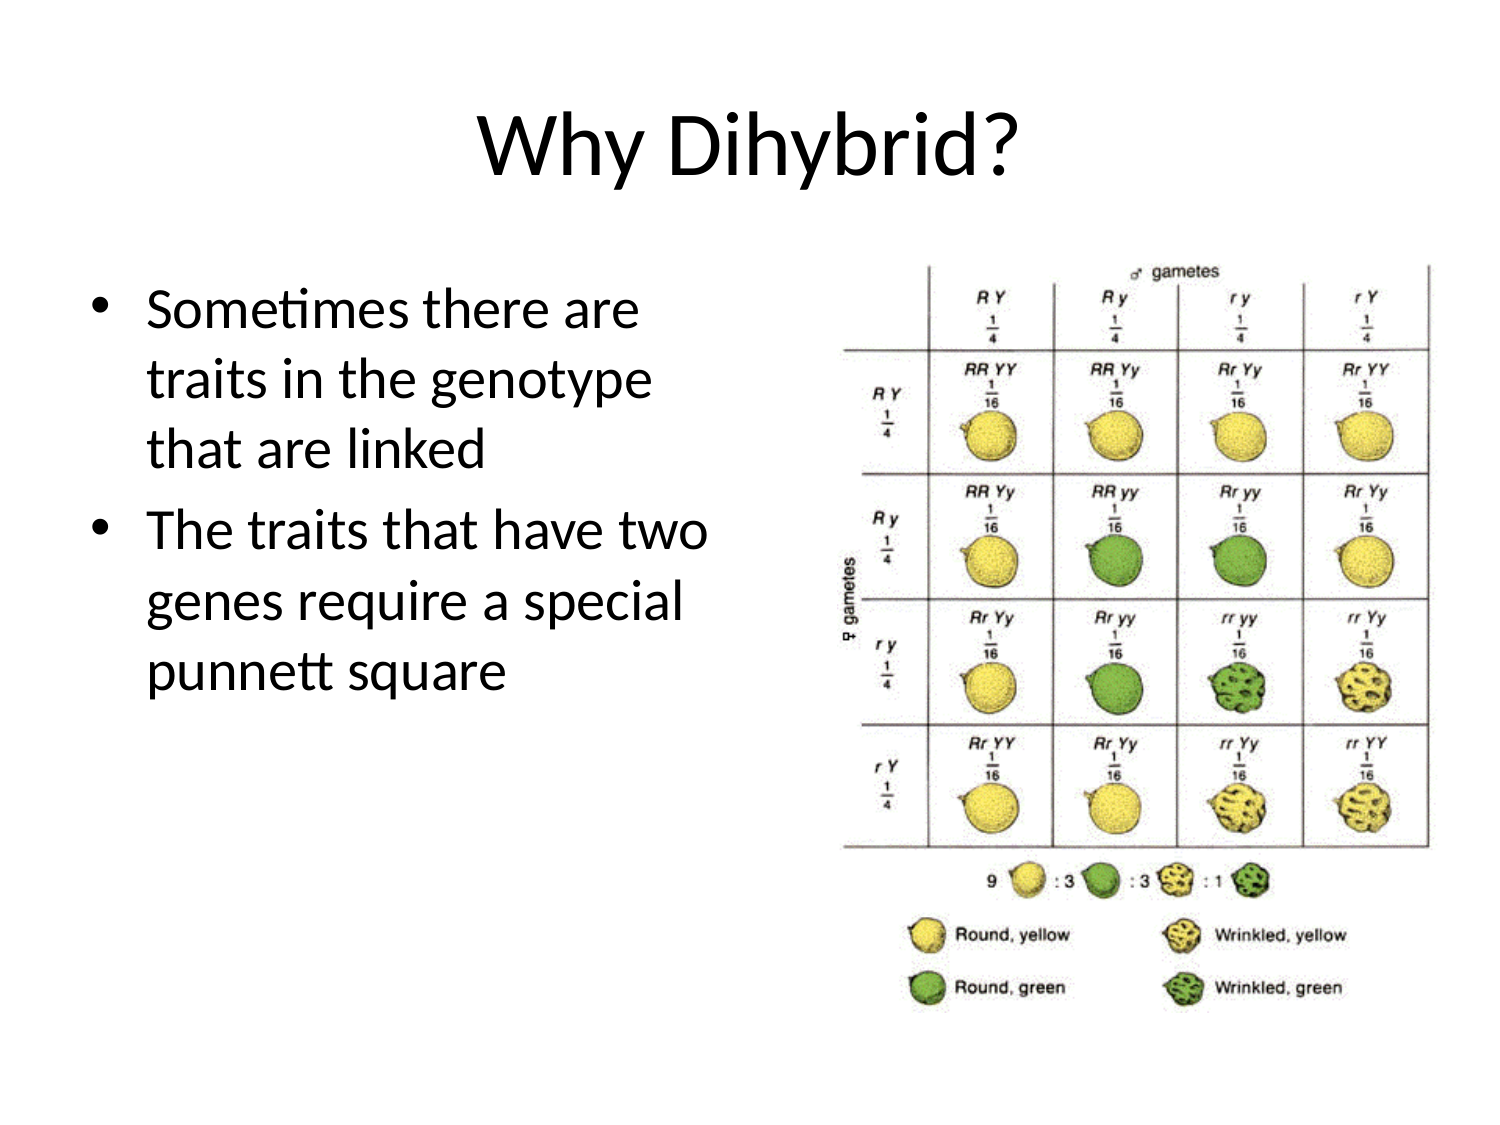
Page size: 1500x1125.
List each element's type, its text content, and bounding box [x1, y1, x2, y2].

title Why Dihybrid? [75, 45, 1425, 233]
list Sometimes there are traits in the genotype that are linked The traits that have two genes require a special punnett square [75, 262, 738, 1005]
picture [837, 262, 1440, 1013]
